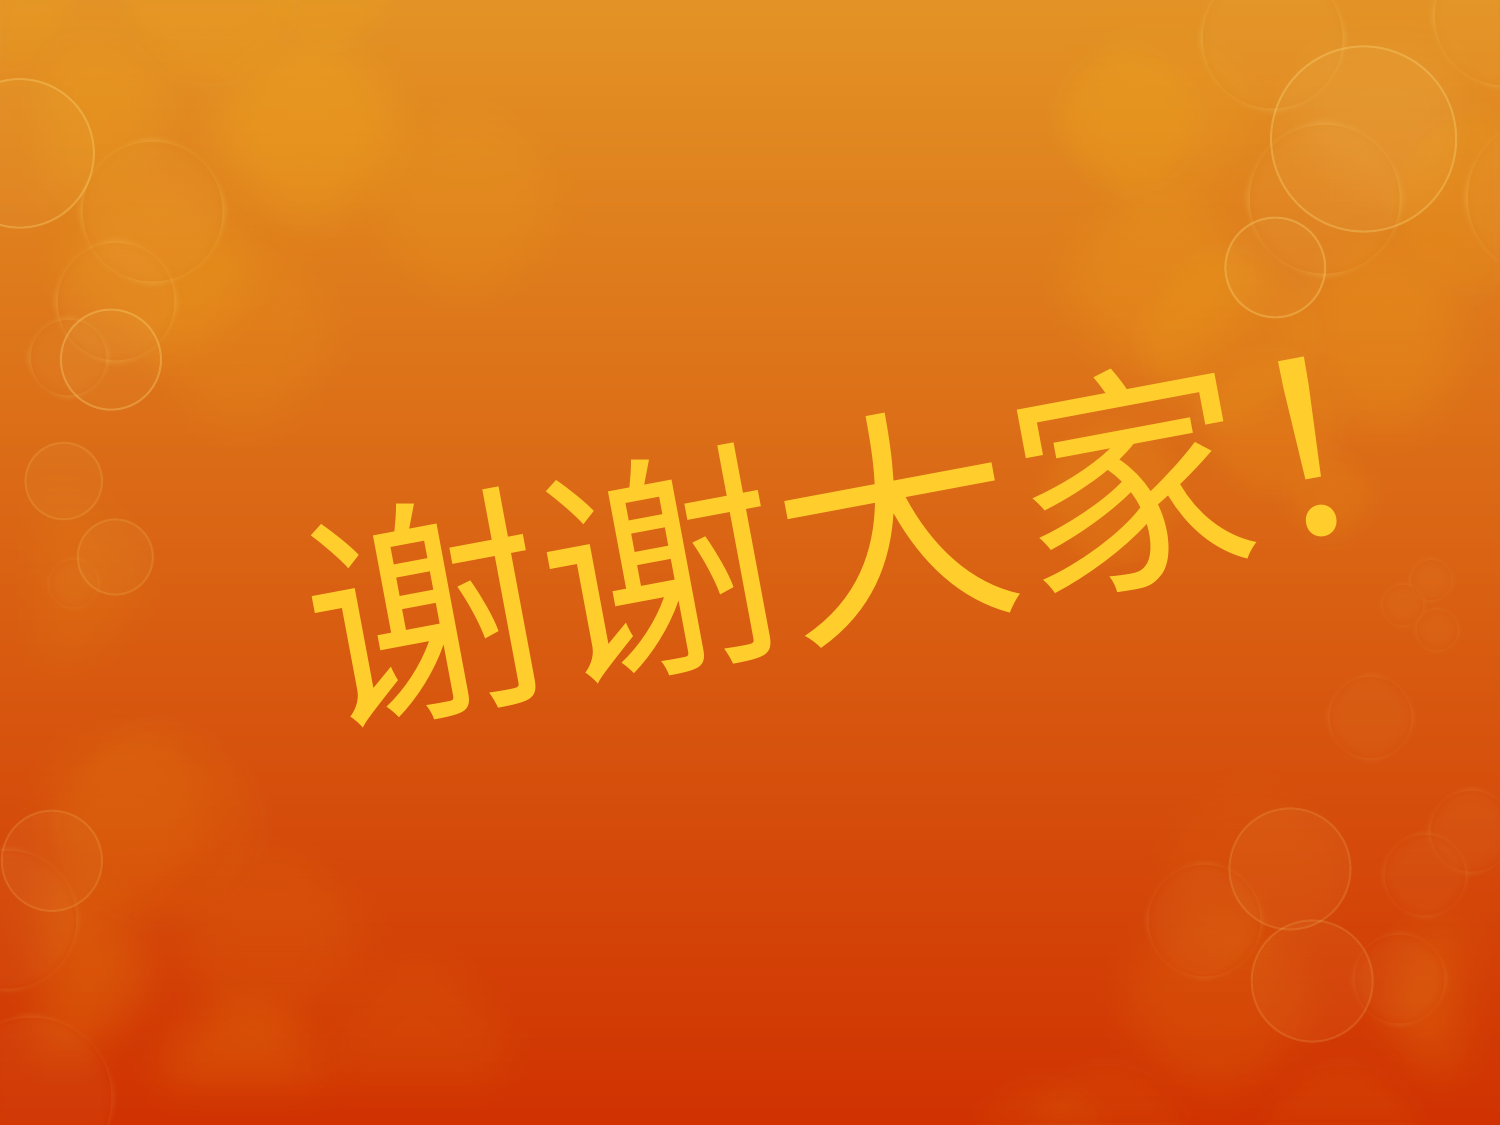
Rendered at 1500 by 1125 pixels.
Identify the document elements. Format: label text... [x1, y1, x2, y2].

text_box 谢谢大家！ [150, 278, 1405, 802]
